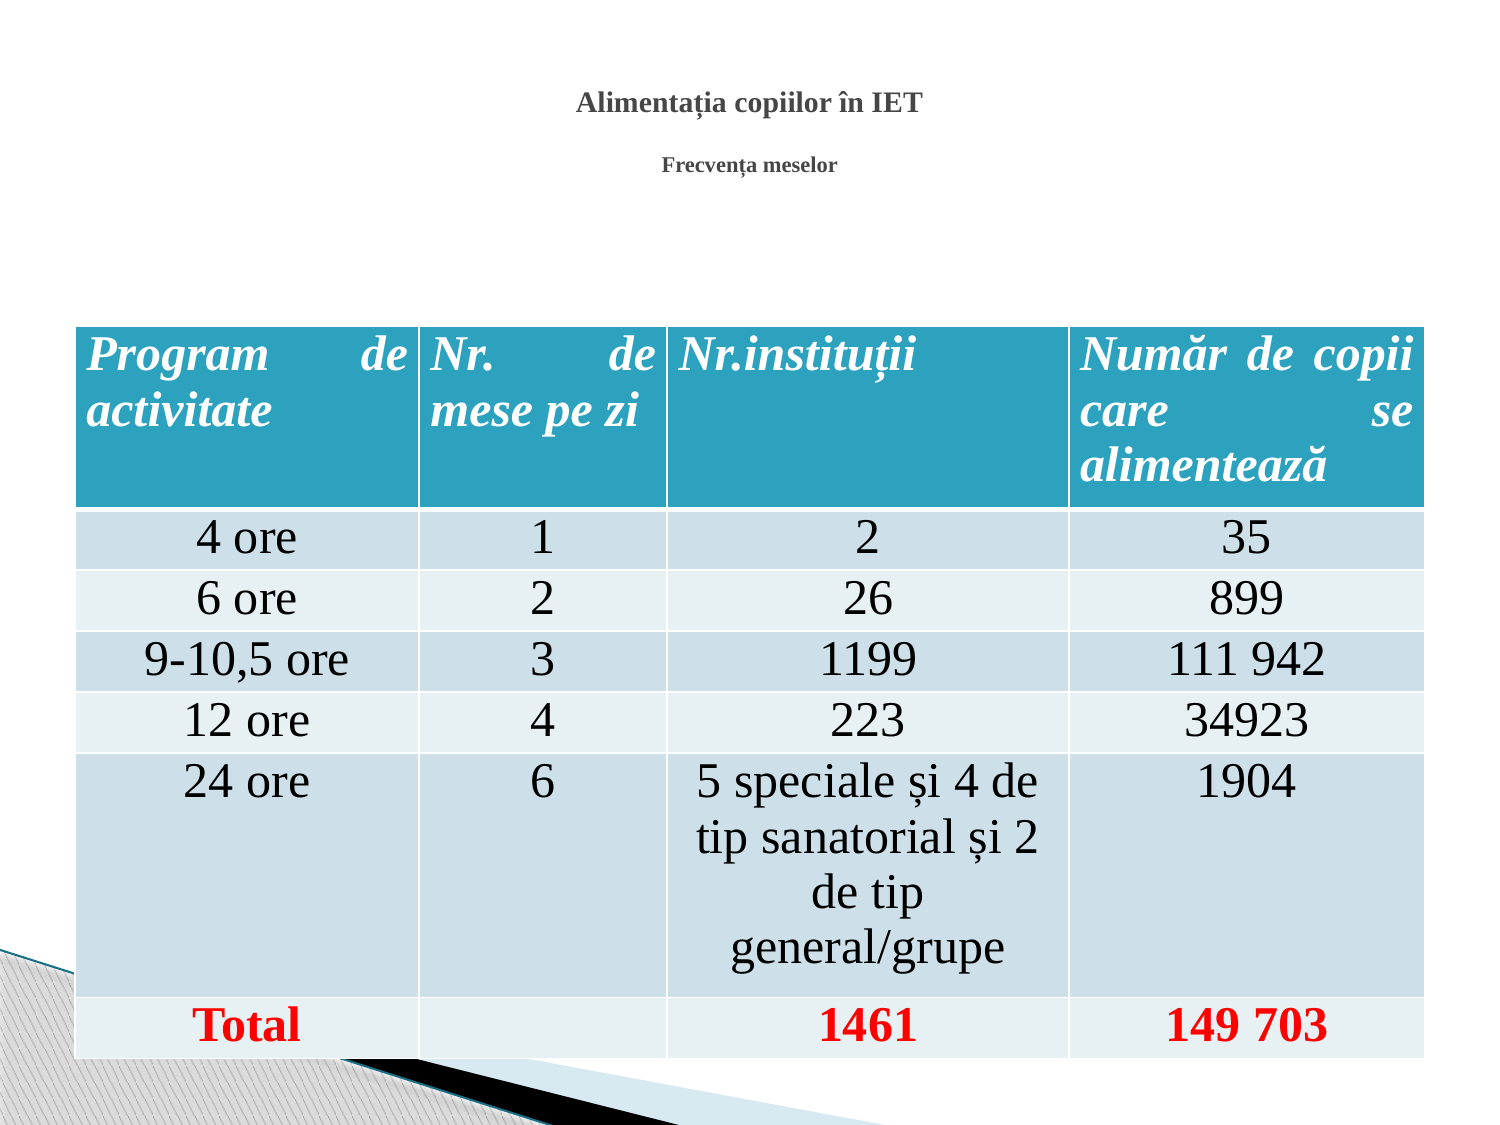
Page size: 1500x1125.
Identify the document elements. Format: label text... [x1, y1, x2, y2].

table_header Nr.instituții [668, 327, 1068, 507]
table_cell [420, 998, 666, 1058]
table_cell 4 [420, 693, 666, 752]
table_cell 12 ore [76, 693, 418, 752]
table_cell 111 942 [1070, 632, 1424, 691]
table_cell 2 [420, 571, 666, 630]
table_cell 9-10,5 ore [76, 632, 418, 691]
table_header Număr de copii care se alimentează [1070, 327, 1424, 507]
table_cell 2 [668, 512, 1068, 569]
table_cell 1904 [1070, 754, 1424, 997]
title Alimentația copiilor în IET Frecvența meselor [75, 45, 1425, 185]
table_cell 6 [420, 754, 666, 997]
table_cell 26 [668, 571, 1068, 630]
table_cell 4 ore [76, 512, 418, 569]
table_cell 149 703 [1070, 998, 1424, 1058]
table_cell 1199 [668, 632, 1068, 691]
table_cell 1 [420, 512, 666, 569]
table_cell 899 [1070, 571, 1424, 630]
table_cell 1461 [668, 998, 1068, 1058]
table_header Program de activitate [76, 327, 418, 507]
table_cell 35 [1070, 512, 1424, 569]
table_cell 3 [420, 632, 666, 691]
table_cell 5 speciale și 4 de tip sanatorial și 2 de tip general/grupe [668, 754, 1068, 997]
table_cell 6 ore [76, 571, 418, 630]
table_cell 34923 [1070, 693, 1424, 752]
table_cell 24 ore [76, 754, 418, 997]
table_cell 223 [668, 693, 1068, 752]
table_header Nr. de mese pe zi [420, 327, 666, 507]
table_cell Total [76, 998, 418, 1058]
